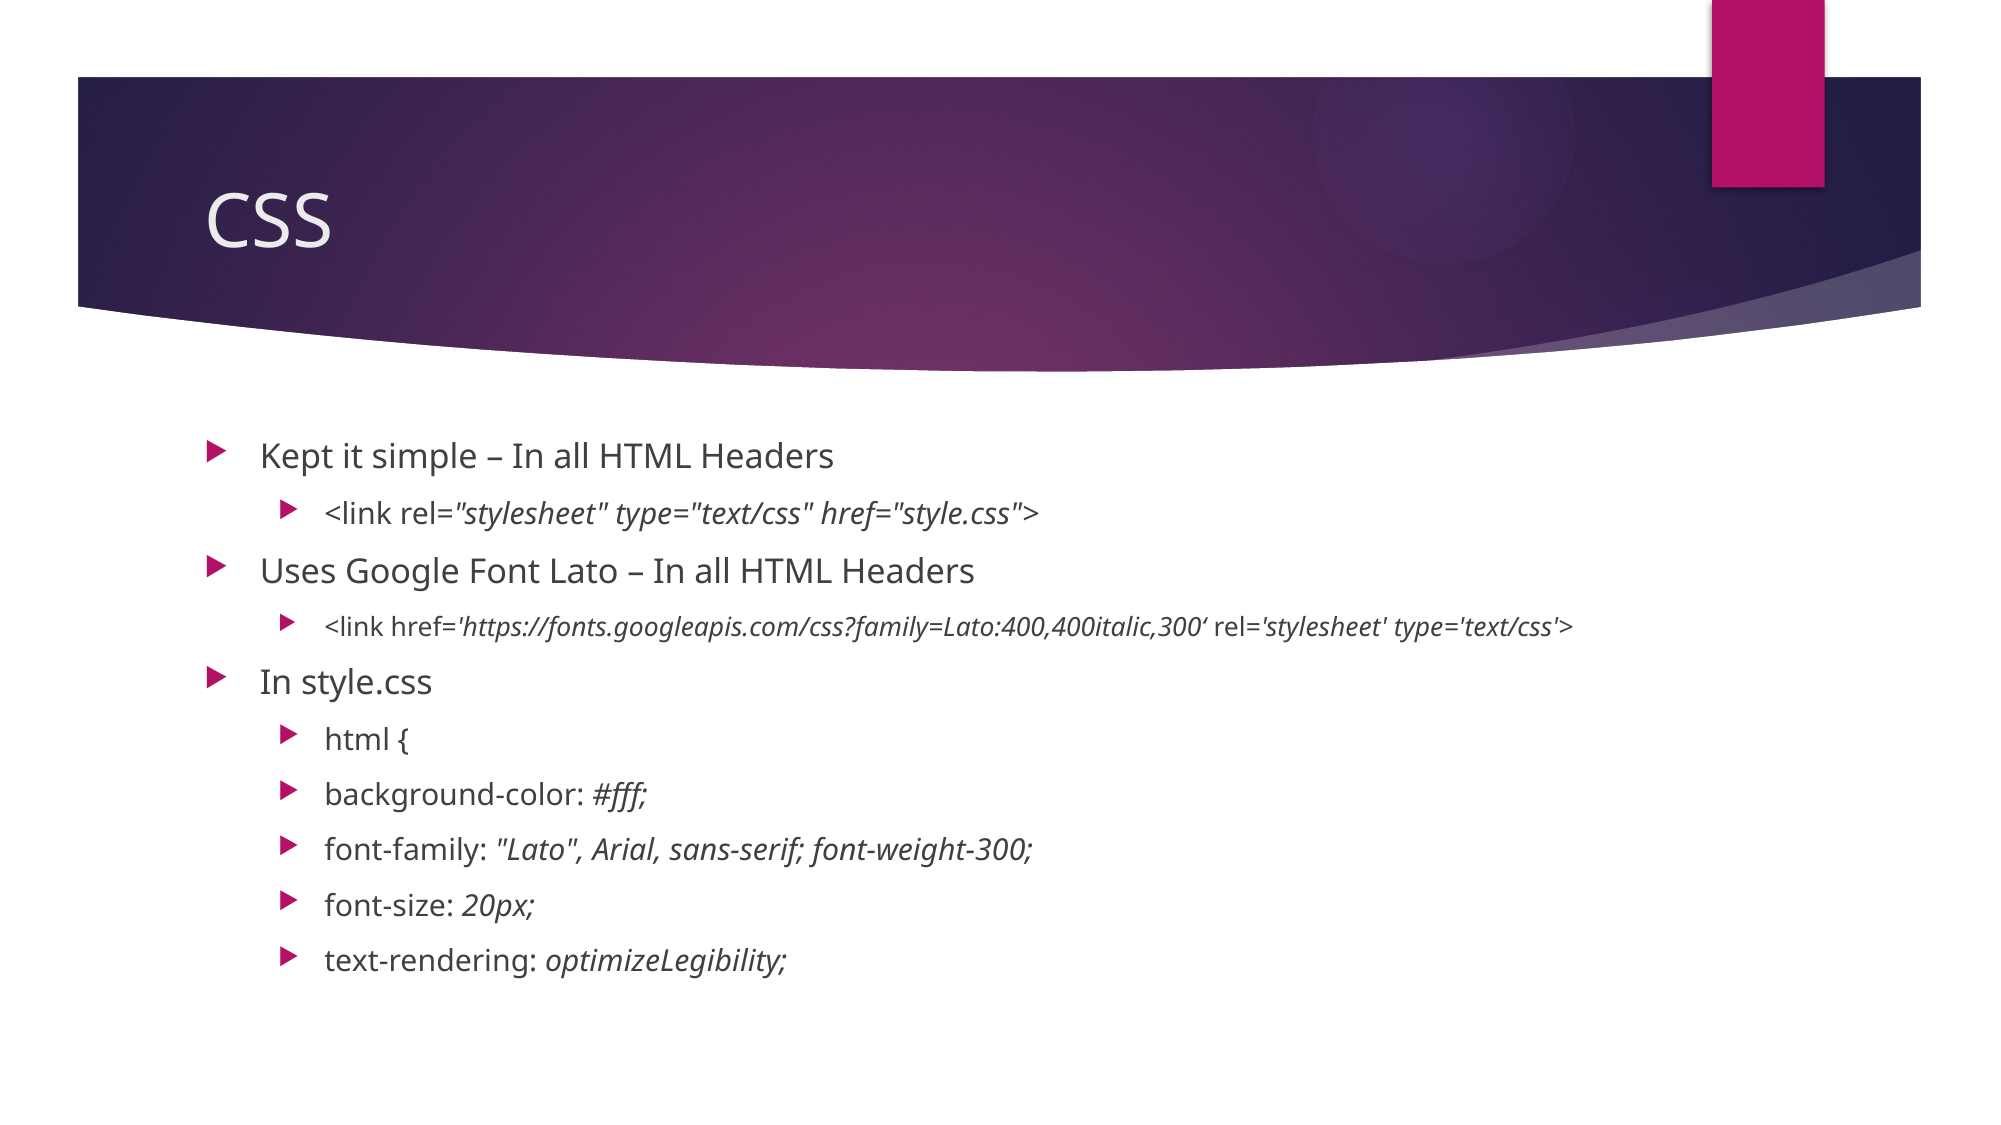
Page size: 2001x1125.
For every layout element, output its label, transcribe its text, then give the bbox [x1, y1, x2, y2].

list Kept it simple – In all HTML Headers <link rel="stylesheet" type="text/css" href="style.css"> Uses Google Font Lato – In all HTML Headers <link href='https://fonts.googleapis.com/css?family=Lato:400,400italic,300‘ rel='stylesheet' type='text/css'> In style.css html { background-color: #fff; font-family: "Lato", Arial, sans-serif; font-weight-300; font-size: 20px; text-rendering: optimizeLegibility; [189, 427, 1638, 988]
title CSS [189, 159, 1627, 276]
